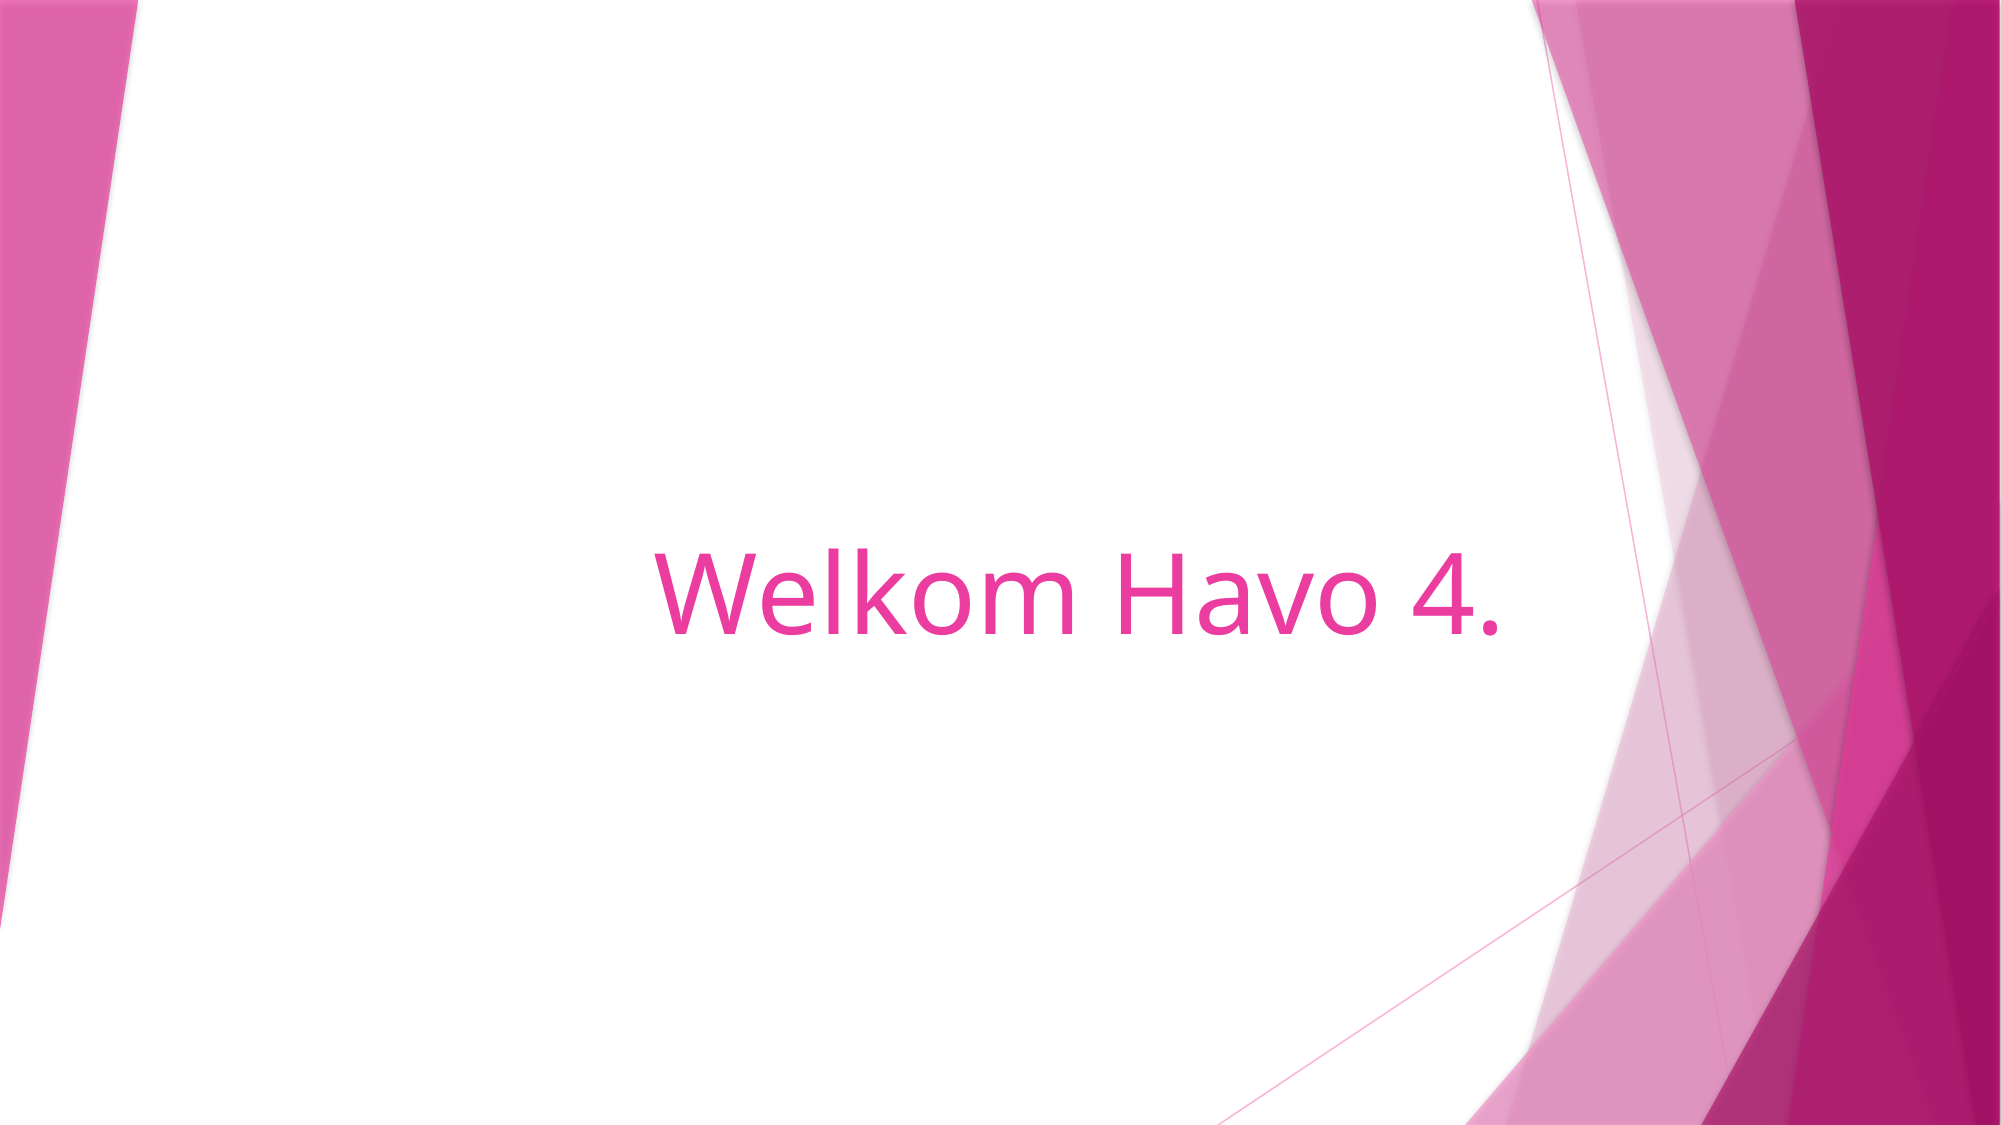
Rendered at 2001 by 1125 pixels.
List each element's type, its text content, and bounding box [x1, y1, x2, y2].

title Welkom Havo 4. [247, 394, 1522, 665]
